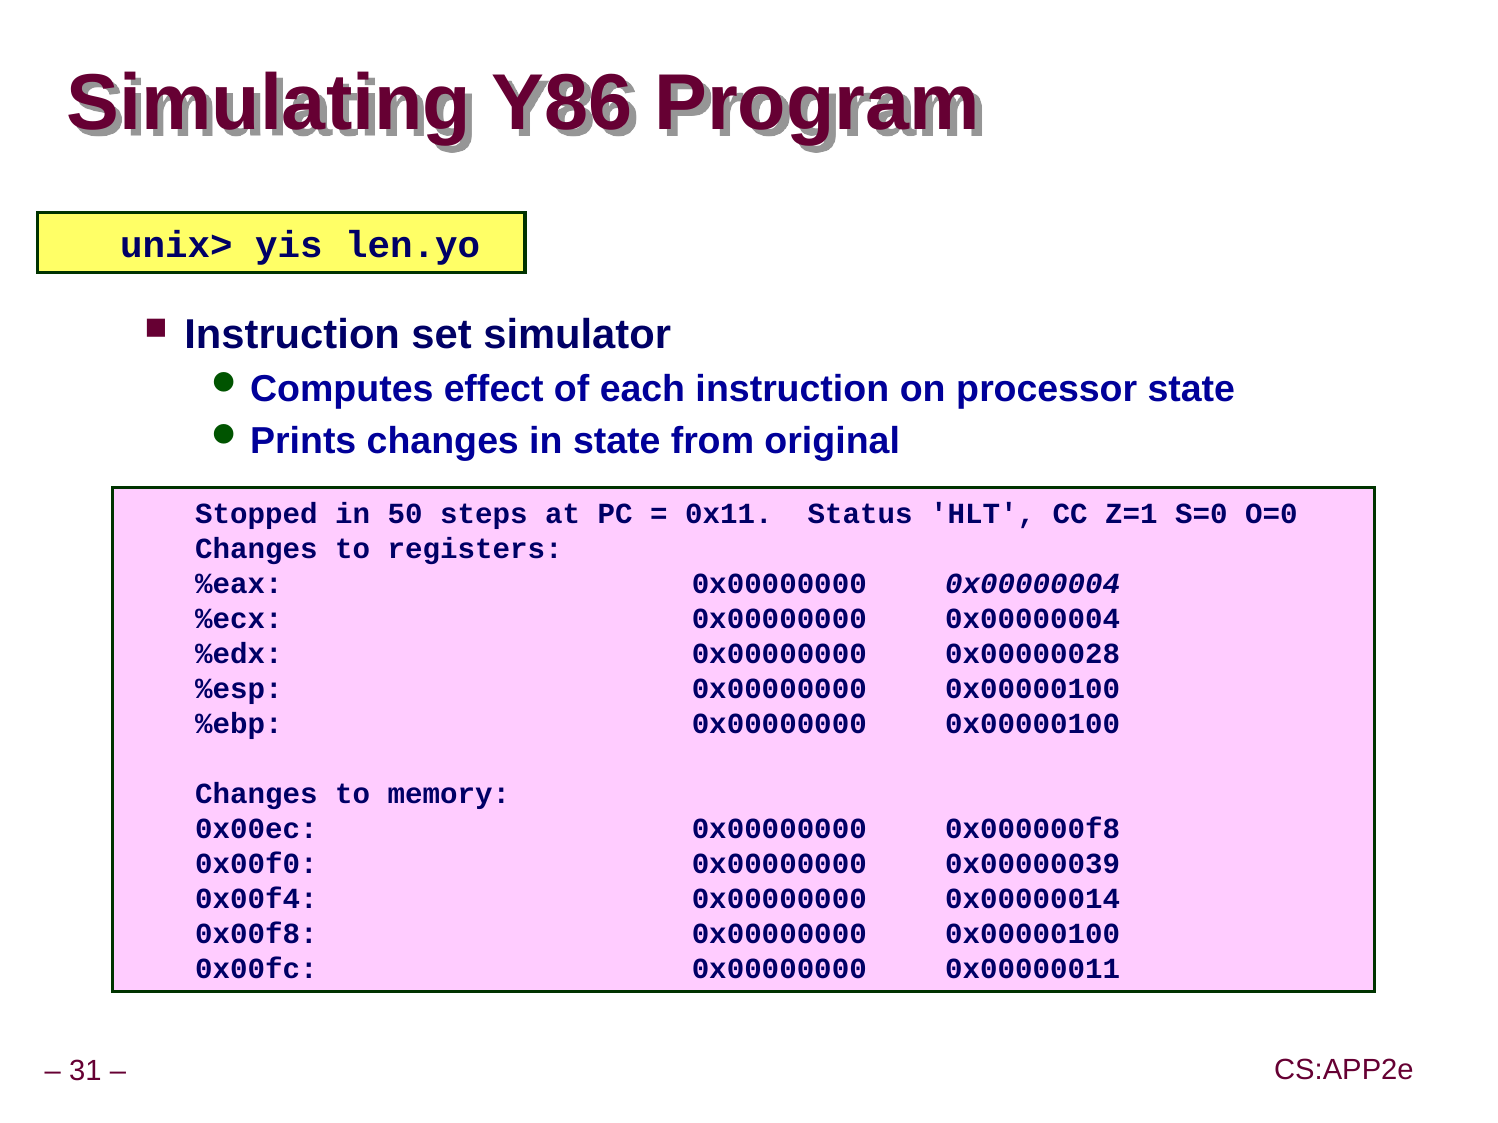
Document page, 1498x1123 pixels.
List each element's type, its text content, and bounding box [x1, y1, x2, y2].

text_box unix> yis len.yo [37, 212, 525, 273]
title Simulating Y86 Program [66, 40, 1495, 169]
list Instruction set simulator Computes effect of each instruction on processor state Prints changes in state from original [47, 299, 1409, 1056]
text_box Stopped in 50 steps at PC = 0x11. Status 'HLT', CC Z=1 S=0 O=0 Changes to registers: %eax: 0x00000000 0x00000004 %ecx: 0x00000000 0x00000004 %edx: 0x00000000 0x00000028 %esp: 0x00000000 0x00000100 %ebp: 0x00000000 0x00000100 Changes to memory: 0x00ec: 0x00000000 0x000000f8 0x00f0: 0x00000000 0x00000039 0x00f4: 0x00000000 0x00000014 0x00f8: 0x00000000 0x00000100 0x00fc: 0x00000000 0x00000011 [112, 487, 1375, 992]
